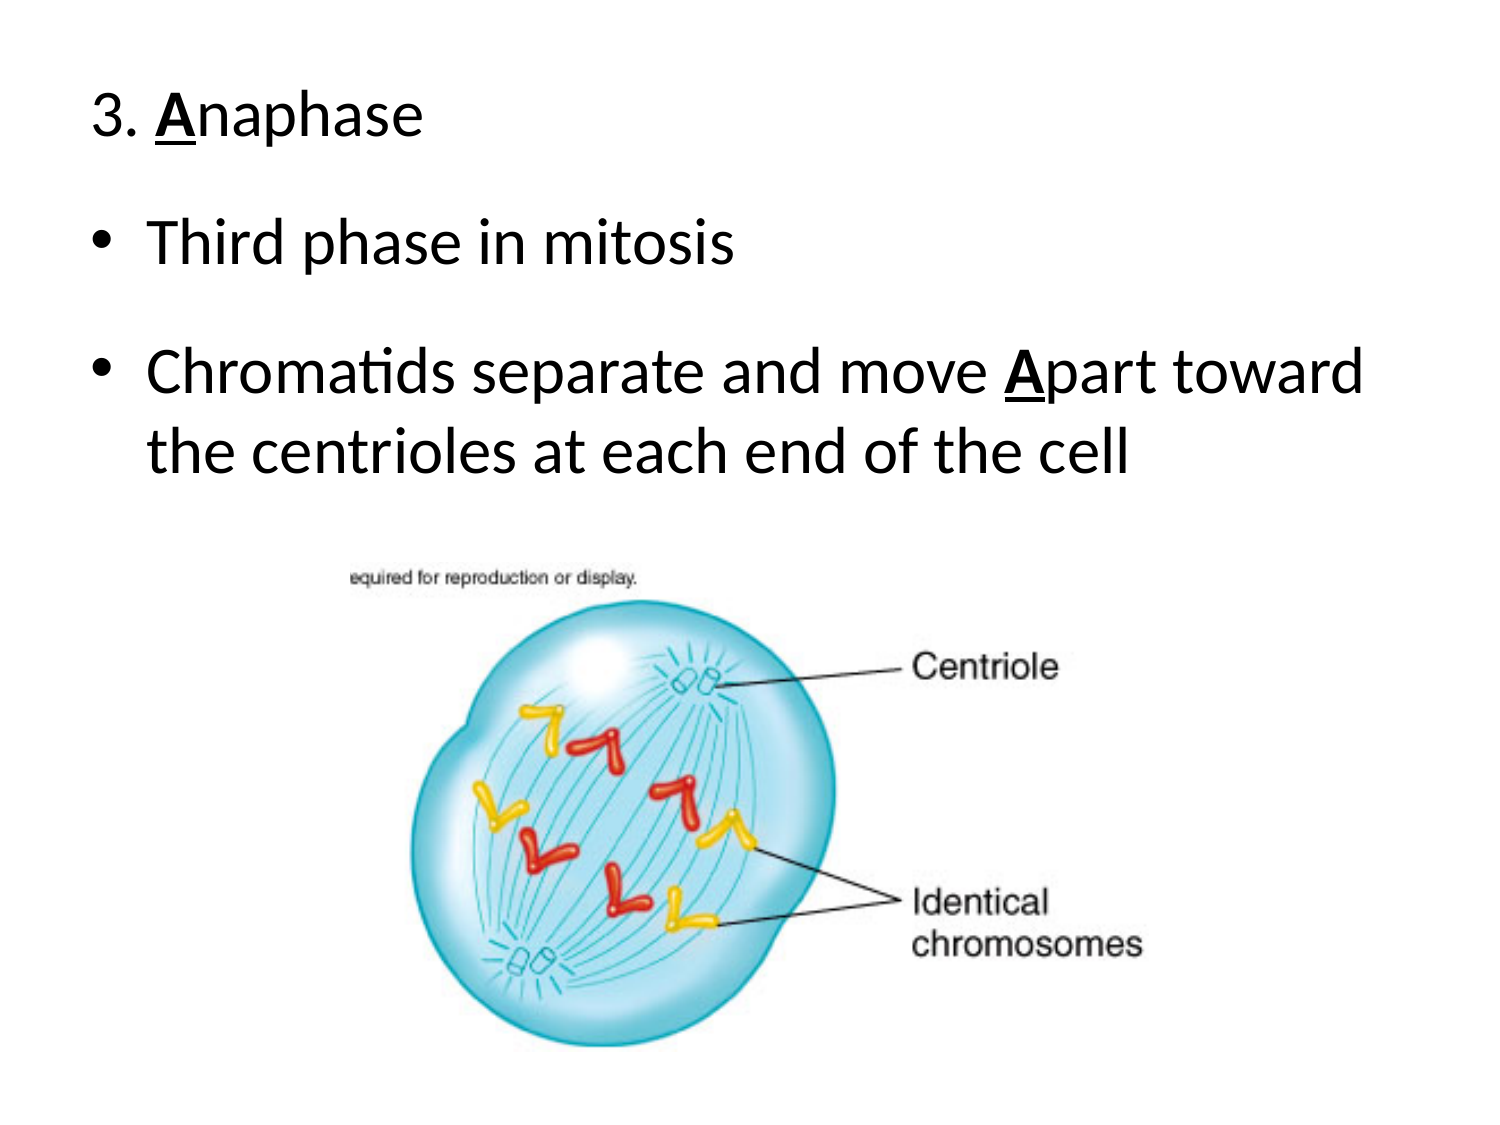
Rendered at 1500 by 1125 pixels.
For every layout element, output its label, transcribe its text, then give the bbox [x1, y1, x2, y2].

picture [349, 562, 1500, 1052]
list 3. Anaphase Third phase in mitosis Chromatids separate and move Apart toward the centrioles at each end of the cell [75, 62, 1425, 1063]
